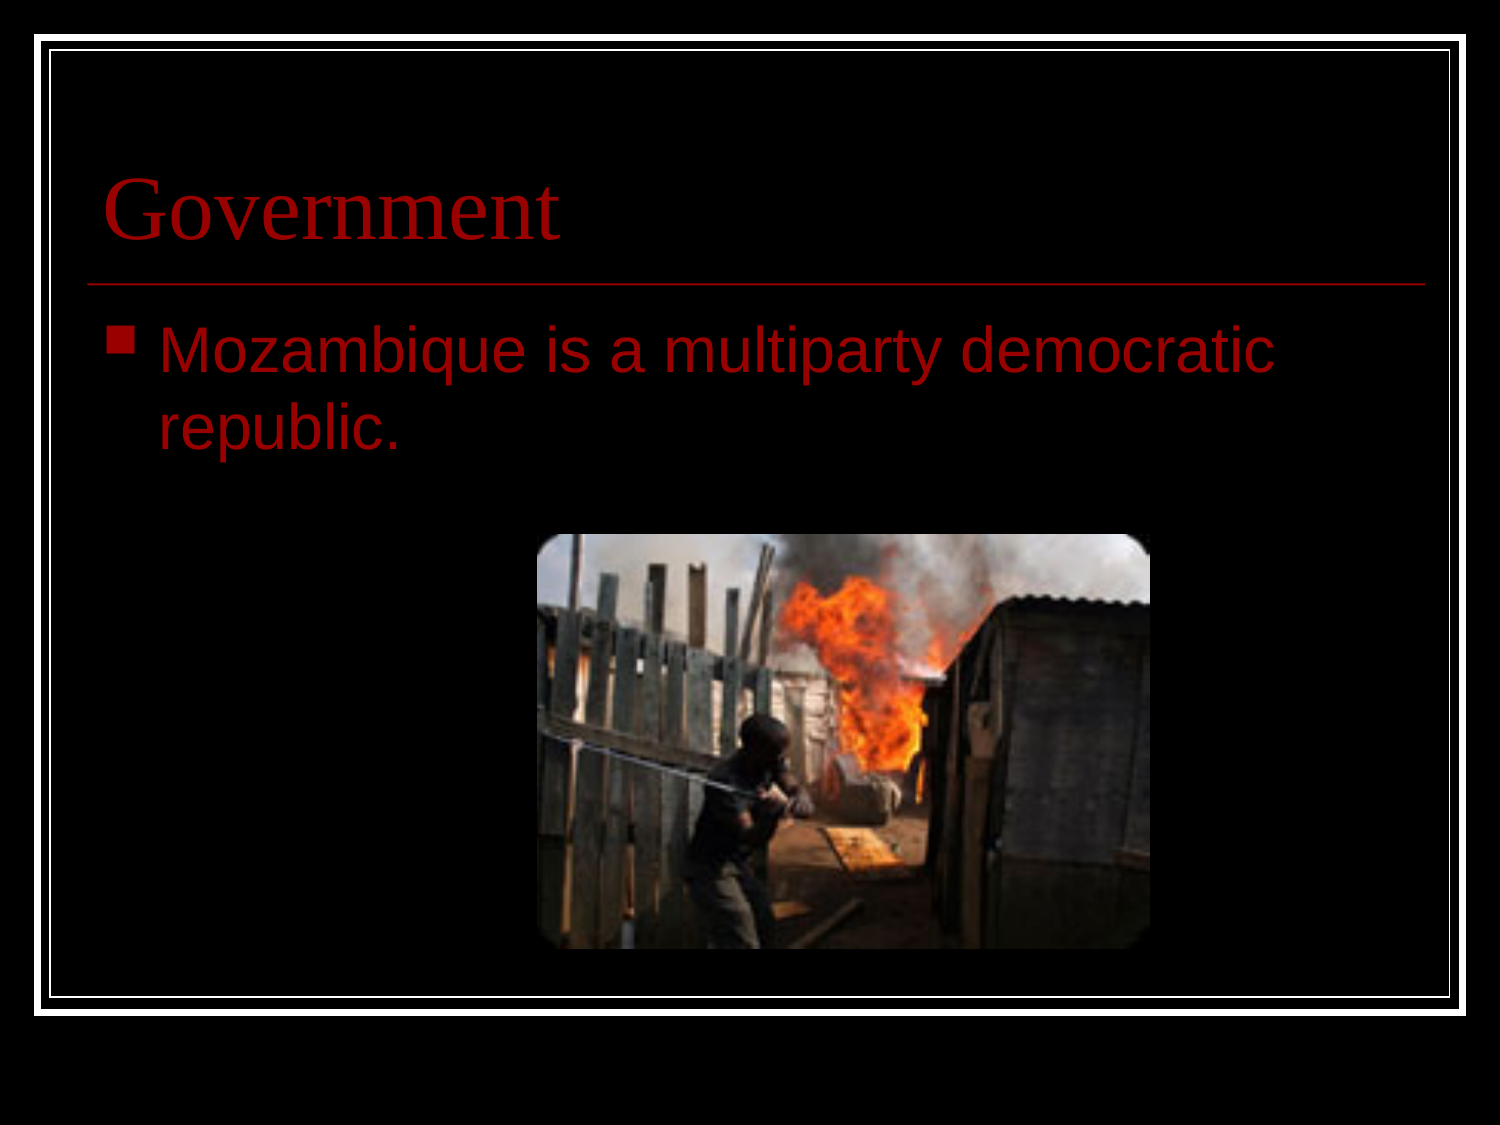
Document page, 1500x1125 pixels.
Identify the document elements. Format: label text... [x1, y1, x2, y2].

title Government [87, 77, 1426, 266]
list Mozambique is a multiparty democratic republic. [87, 299, 1426, 963]
picture [537, 534, 1151, 949]
